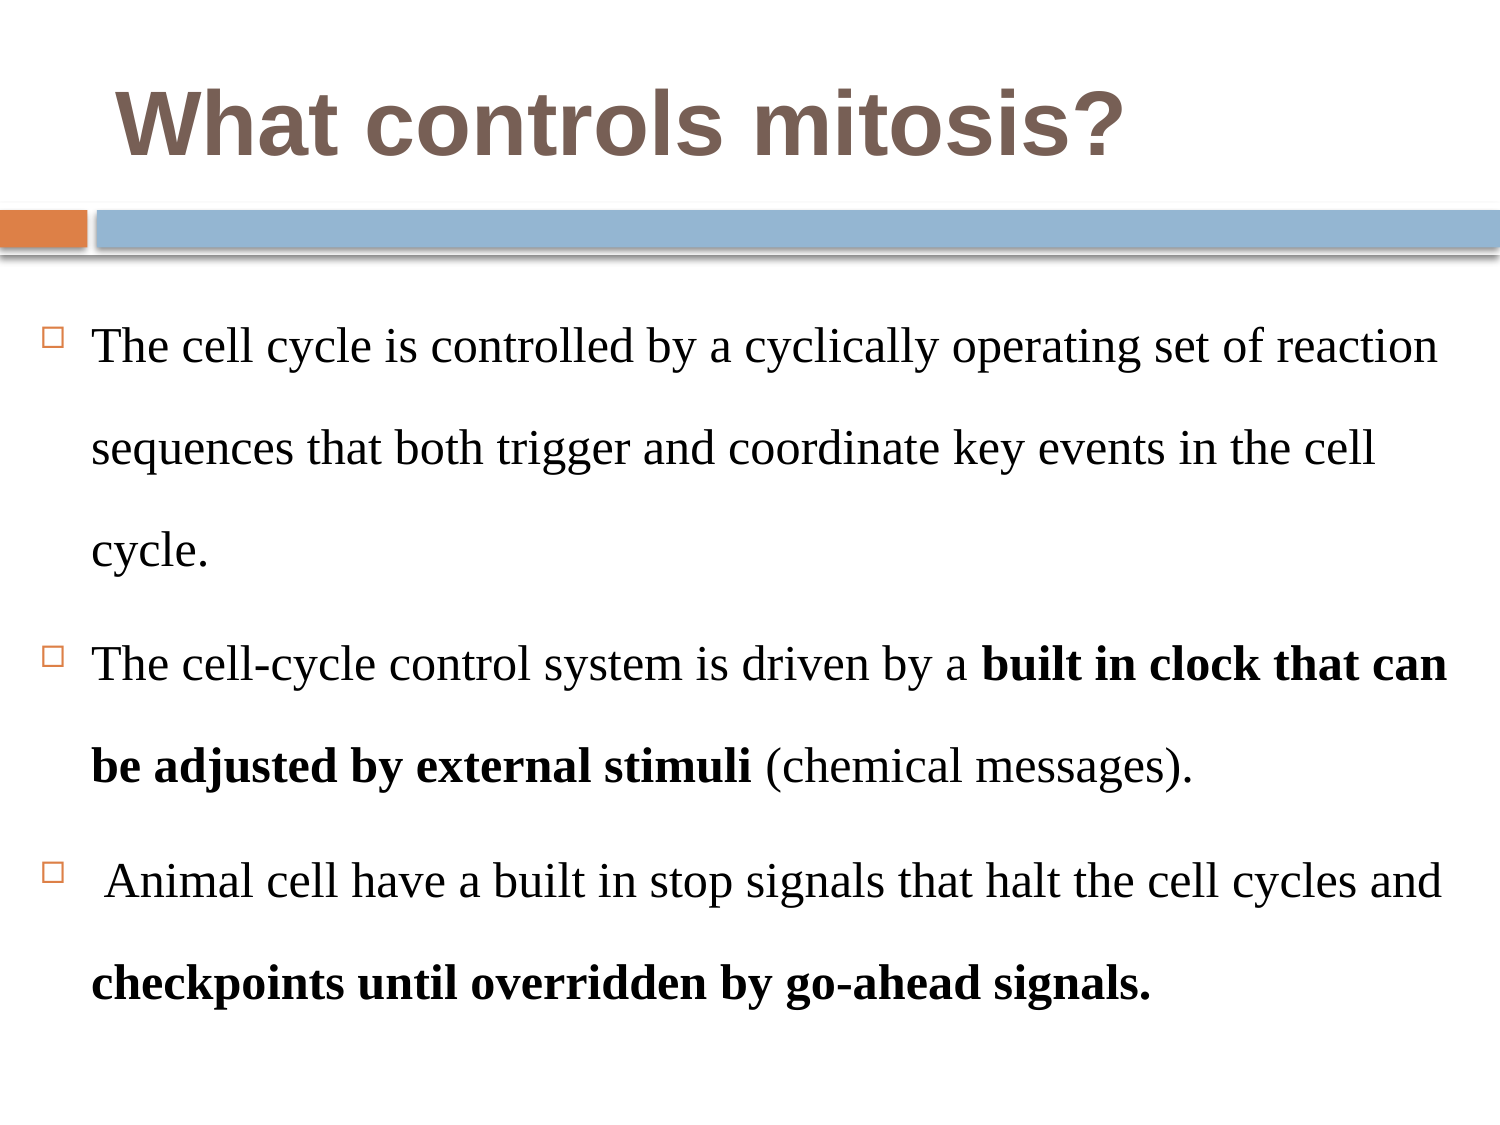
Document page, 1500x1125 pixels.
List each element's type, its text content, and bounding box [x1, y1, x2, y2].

list The cell cycle is controlled by a cyclically operating set of reaction sequences that both trigger and coordinate key events in the cell cycle. The cell-cycle control system is driven by a built in clock that can be adjusted by external stimuli (chemical messages). Animal cell have a built in stop signals that halt the cell cycles and checkpoints until overridden by go-ahead signals. [24, 262, 1500, 1125]
title What controls mitosis? [100, 37, 1438, 200]
